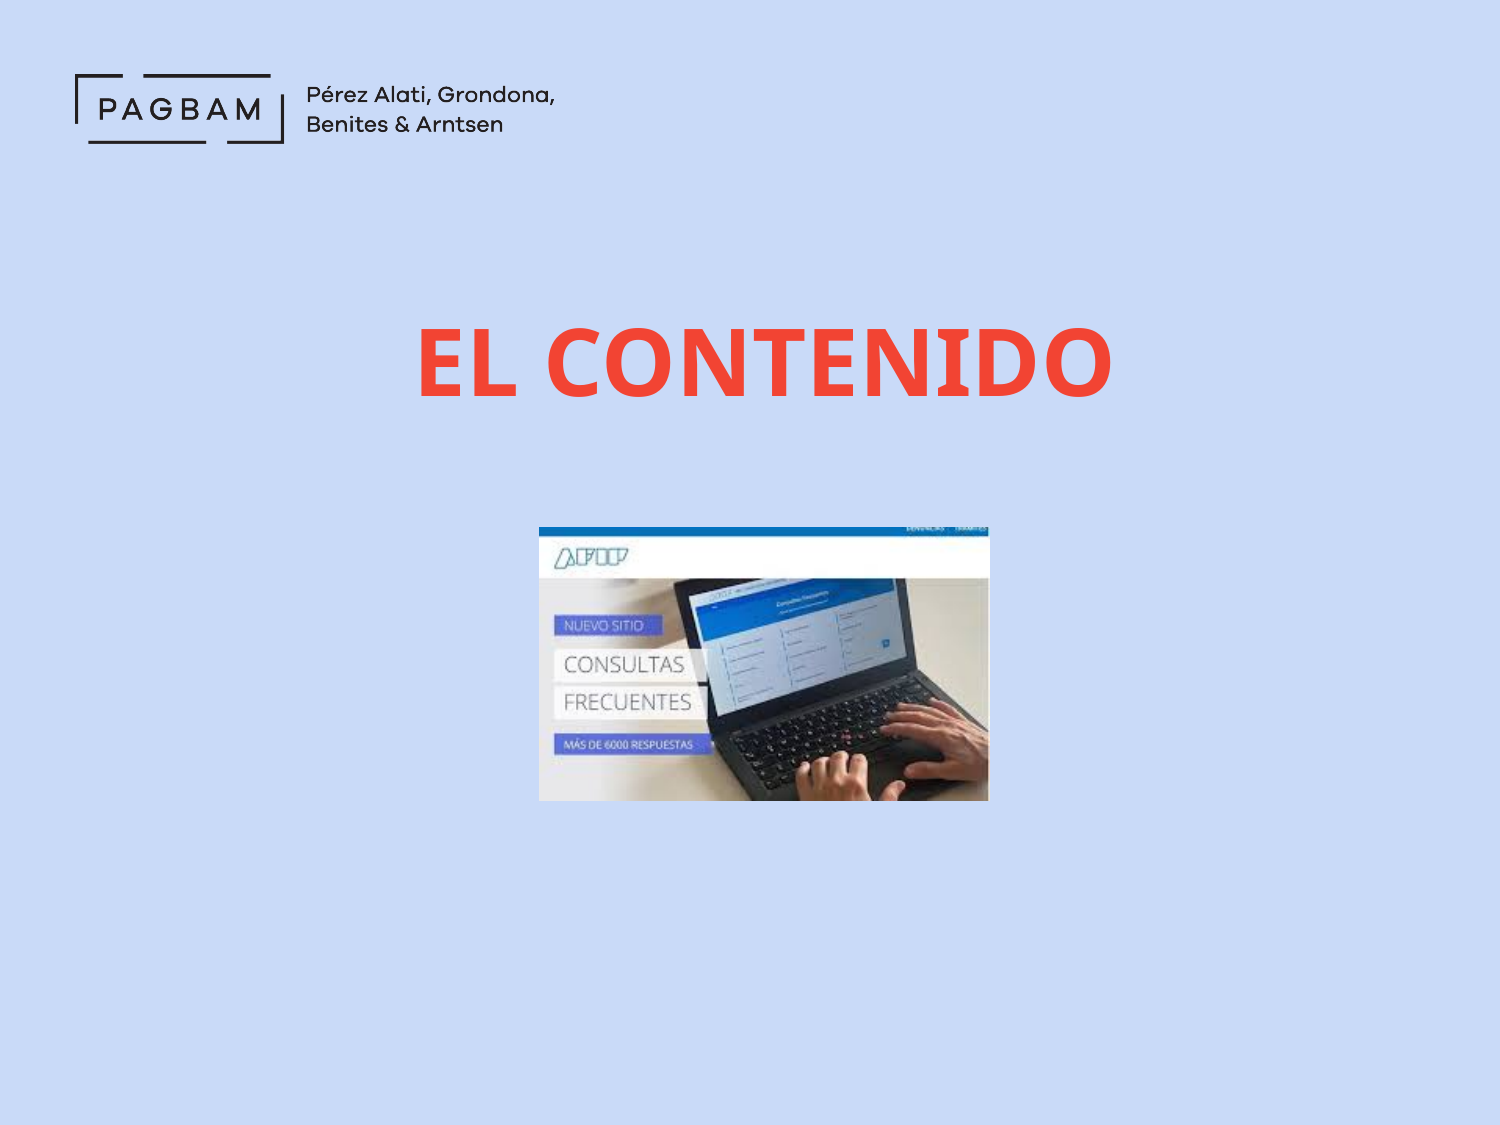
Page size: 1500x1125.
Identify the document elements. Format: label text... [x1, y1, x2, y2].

title EL CONTENIDO [89, 137, 1440, 210]
picture [75, 74, 554, 144]
list [41, 223, 1392, 902]
picture [539, 526, 991, 801]
